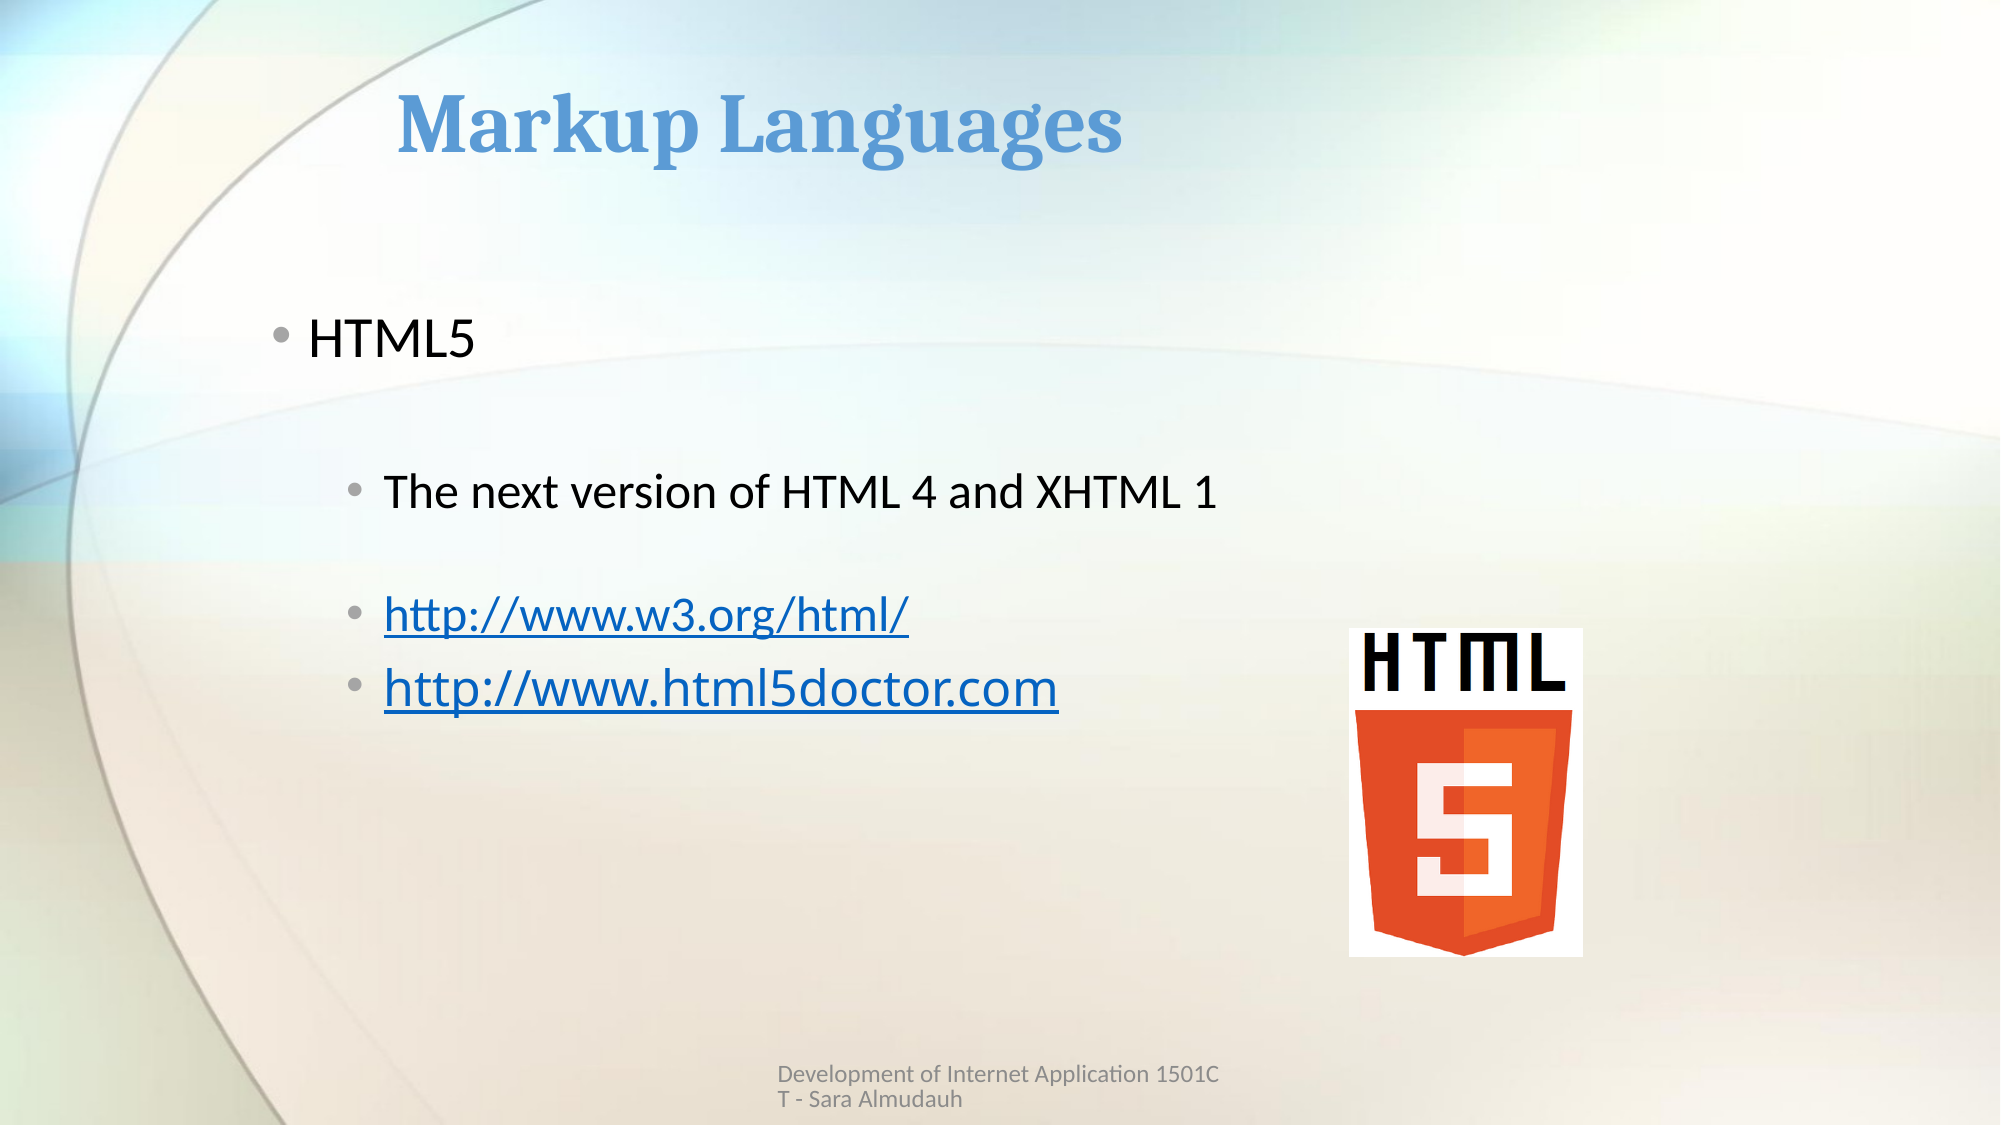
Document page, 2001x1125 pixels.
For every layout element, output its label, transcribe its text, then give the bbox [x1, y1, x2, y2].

picture [0, 0, 2001, 1125]
footer Development of Internet Application 1501CT - Sara Almudauh [762, 1042, 1238, 1103]
title Markup Languages [381, 59, 1863, 178]
list HTML5 The next version of HTML 4 and XHTML 1 http://www.w3.org/html/ http://www.html5doctor.com [256, 299, 1863, 1014]
